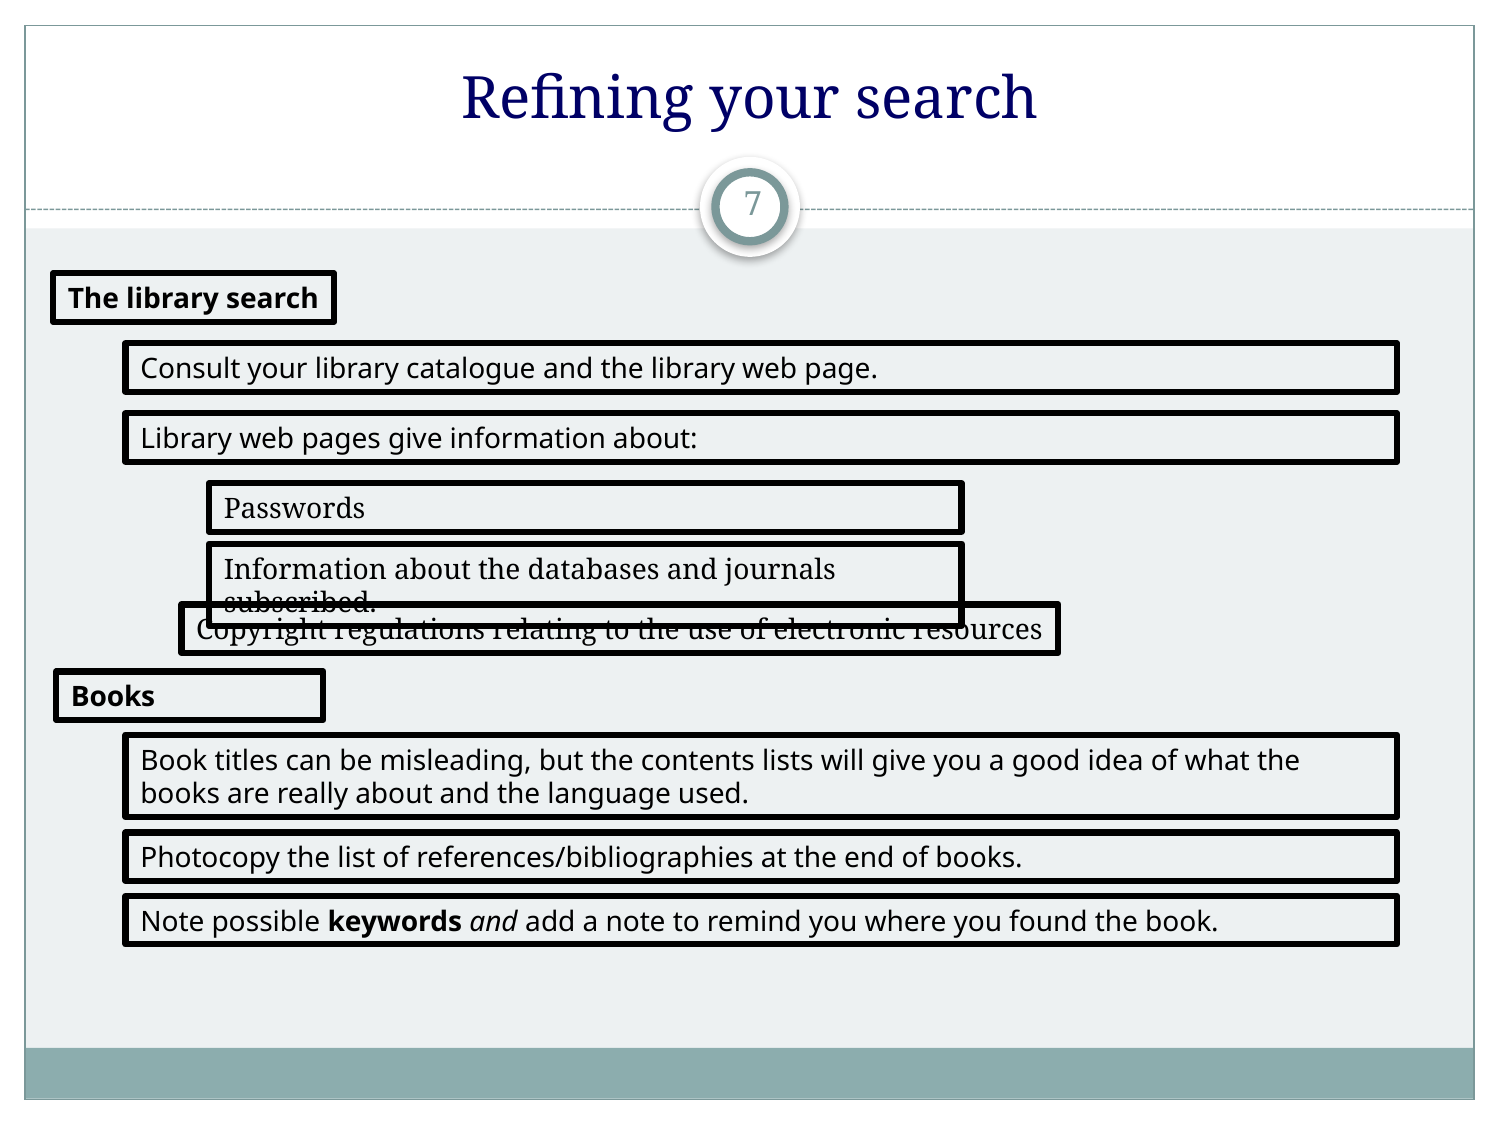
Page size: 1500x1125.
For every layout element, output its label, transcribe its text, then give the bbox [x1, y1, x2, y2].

text_box Photocopy the list of references/bibliographies at the end of books. [125, 832, 1397, 881]
text_box The library search [53, 273, 334, 322]
text_box Passwords [208, 483, 962, 532]
title Refining your search [103, 53, 1397, 138]
text_box Note possible keywords and add a note to remind you where you found the book. [125, 895, 1397, 945]
text_box Book titles can be misleading, but the contents lists will give you a good idea of what the books are really about and the language used. [125, 734, 1397, 817]
text_box Library web pages give information about: [125, 413, 1397, 462]
text_box Information about the databases and journals subscribed. [208, 543, 962, 604]
text_box Copyright regulations relating to the use of electronic resources [181, 604, 1059, 653]
text_box Consult your library catalogue and the library web page. [125, 343, 1397, 392]
text_box Books [56, 671, 324, 720]
slide_number 7 [715, 168, 791, 241]
